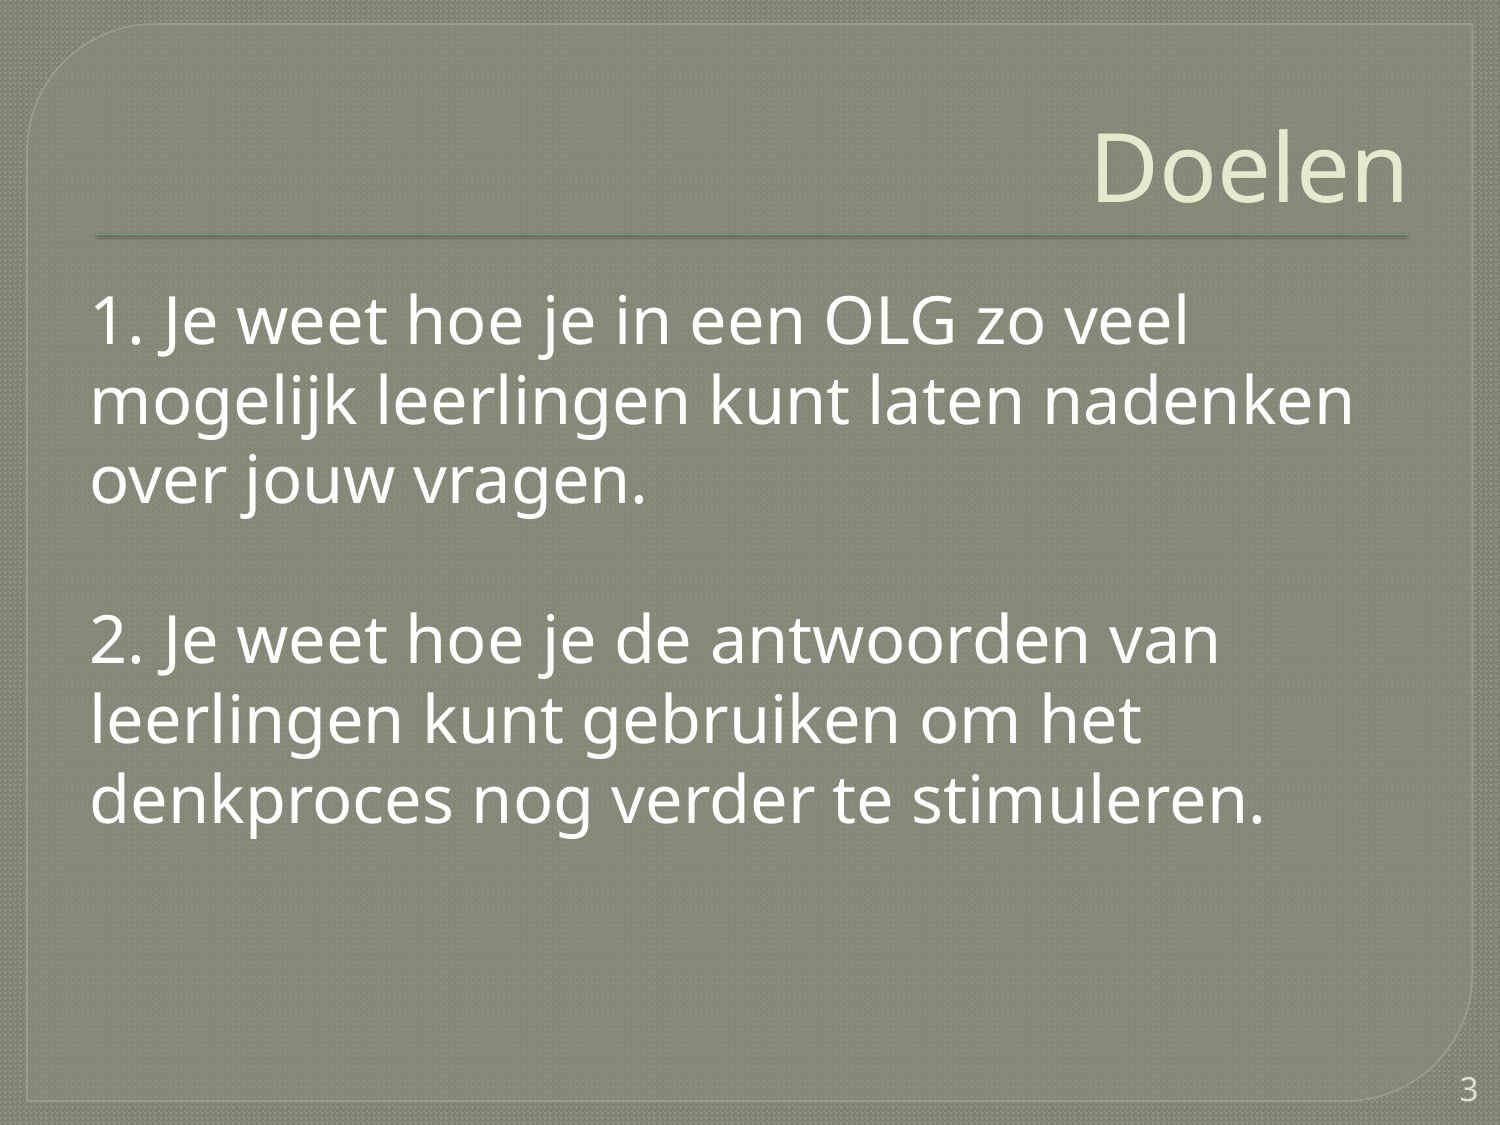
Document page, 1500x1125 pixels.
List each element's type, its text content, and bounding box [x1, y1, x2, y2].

slide_number 3 [1417, 1068, 1494, 1114]
title Doelen [75, 41, 1425, 230]
list 1. Je weet hoe je in een OLG zo veel mogelijk leerlingen kunt laten nadenken over jouw vragen. 2. Je weet hoe je de antwoorden van leerlingen kunt gebruiken om het denkproces nog verder te stimuleren. [75, 270, 1425, 1013]
